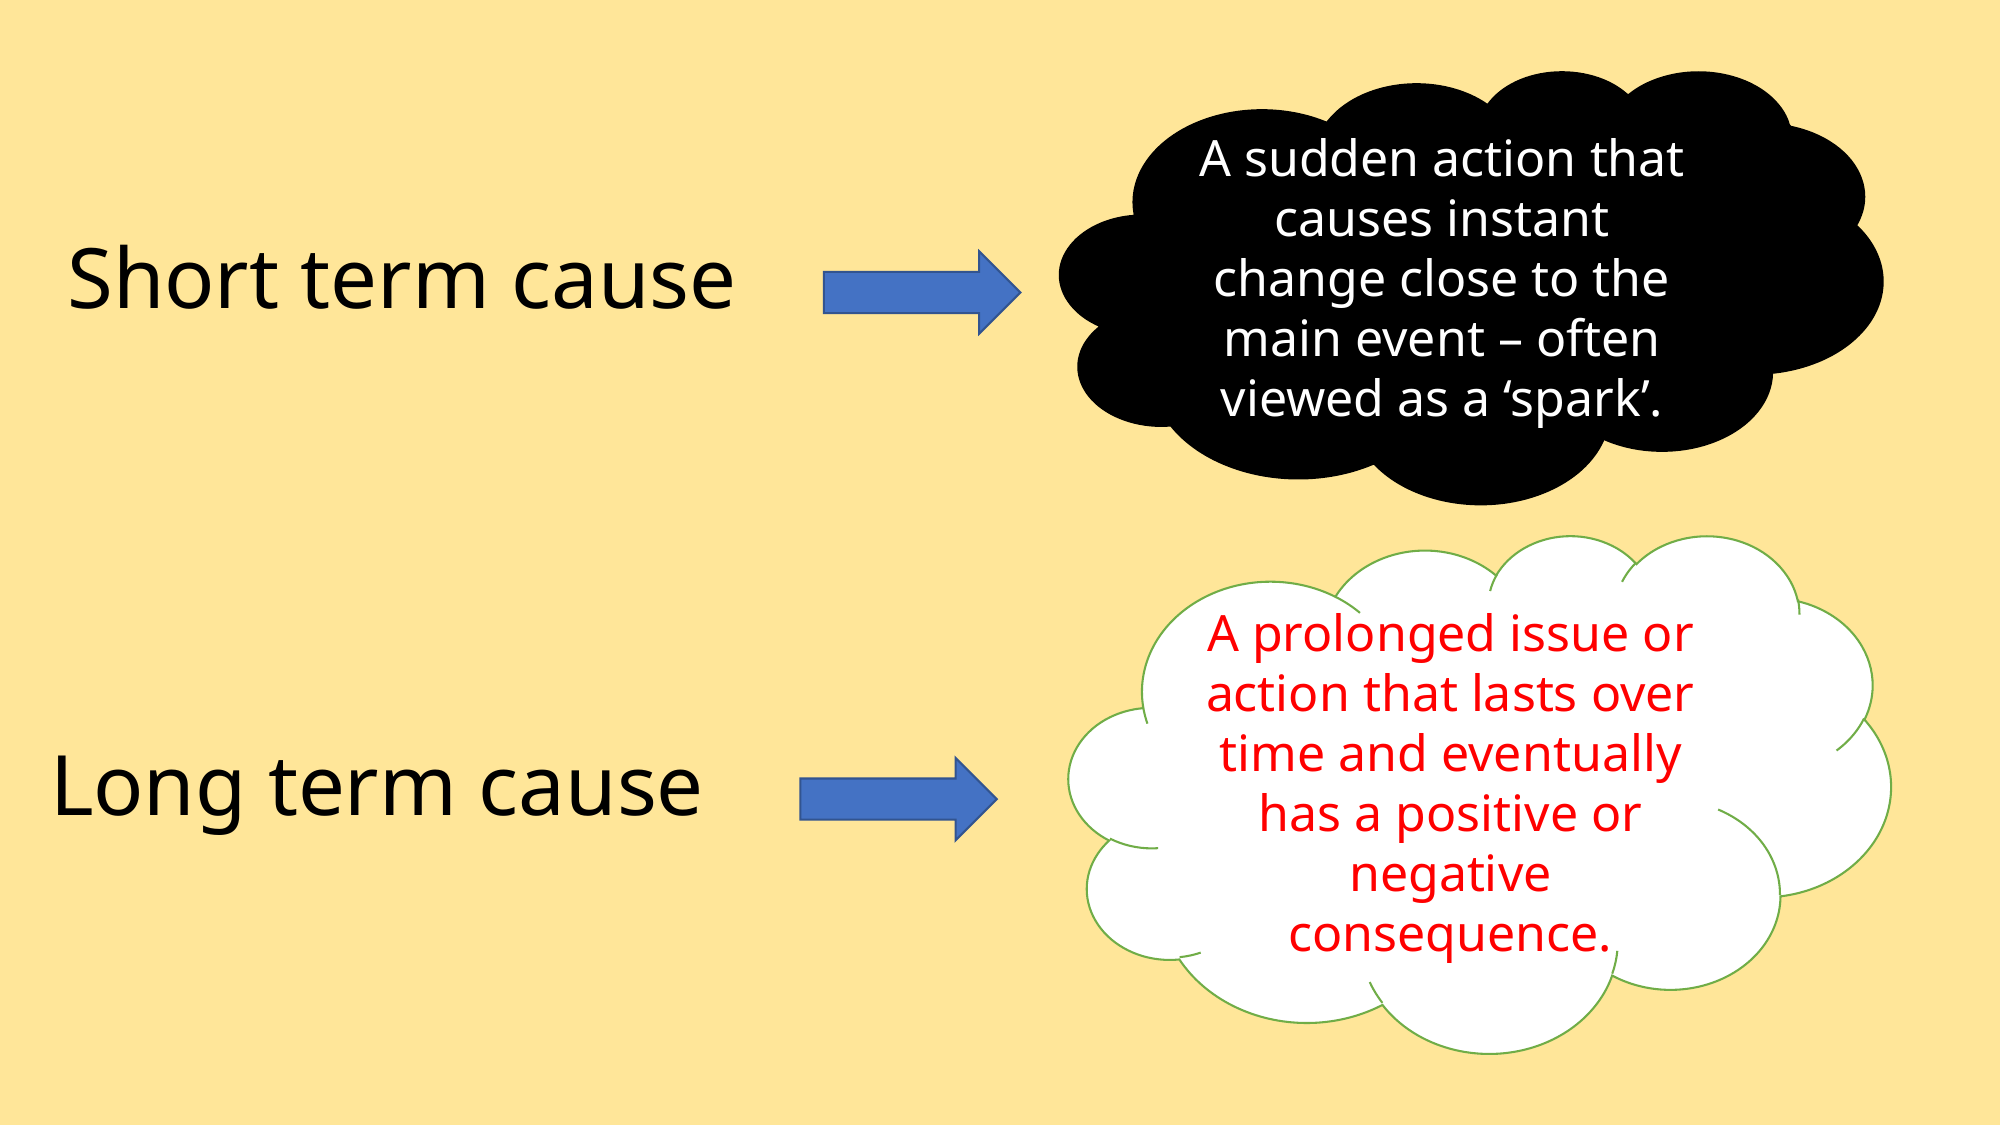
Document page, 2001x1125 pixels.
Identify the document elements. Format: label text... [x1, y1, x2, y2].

text_box Long term cause [35, 724, 762, 839]
text_box [822, 248, 1022, 337]
text_box [799, 755, 999, 843]
text_box Short term cause [52, 217, 780, 333]
text_box A prolonged issue or action that lasts over time and eventually has a positive or negative consequence. [1067, 535, 1893, 1055]
text_box A sudden action that causes instant change close to the main event – often viewed as a ‘spark’. [1058, 71, 1884, 506]
